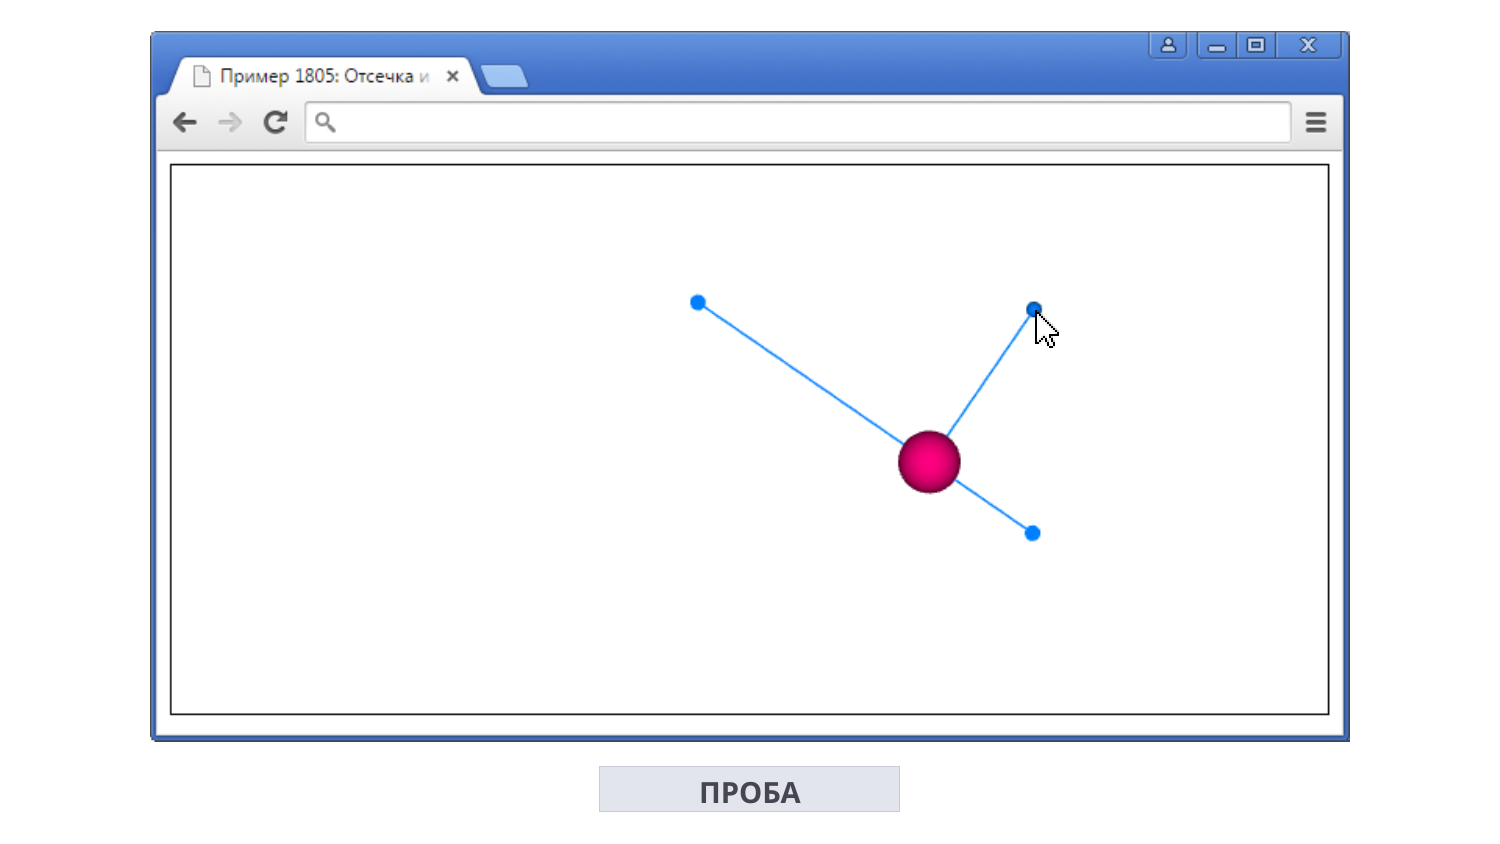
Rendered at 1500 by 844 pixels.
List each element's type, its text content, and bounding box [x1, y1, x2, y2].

picture [149, 31, 1351, 742]
text_box ПРОБА [599, 766, 900, 812]
